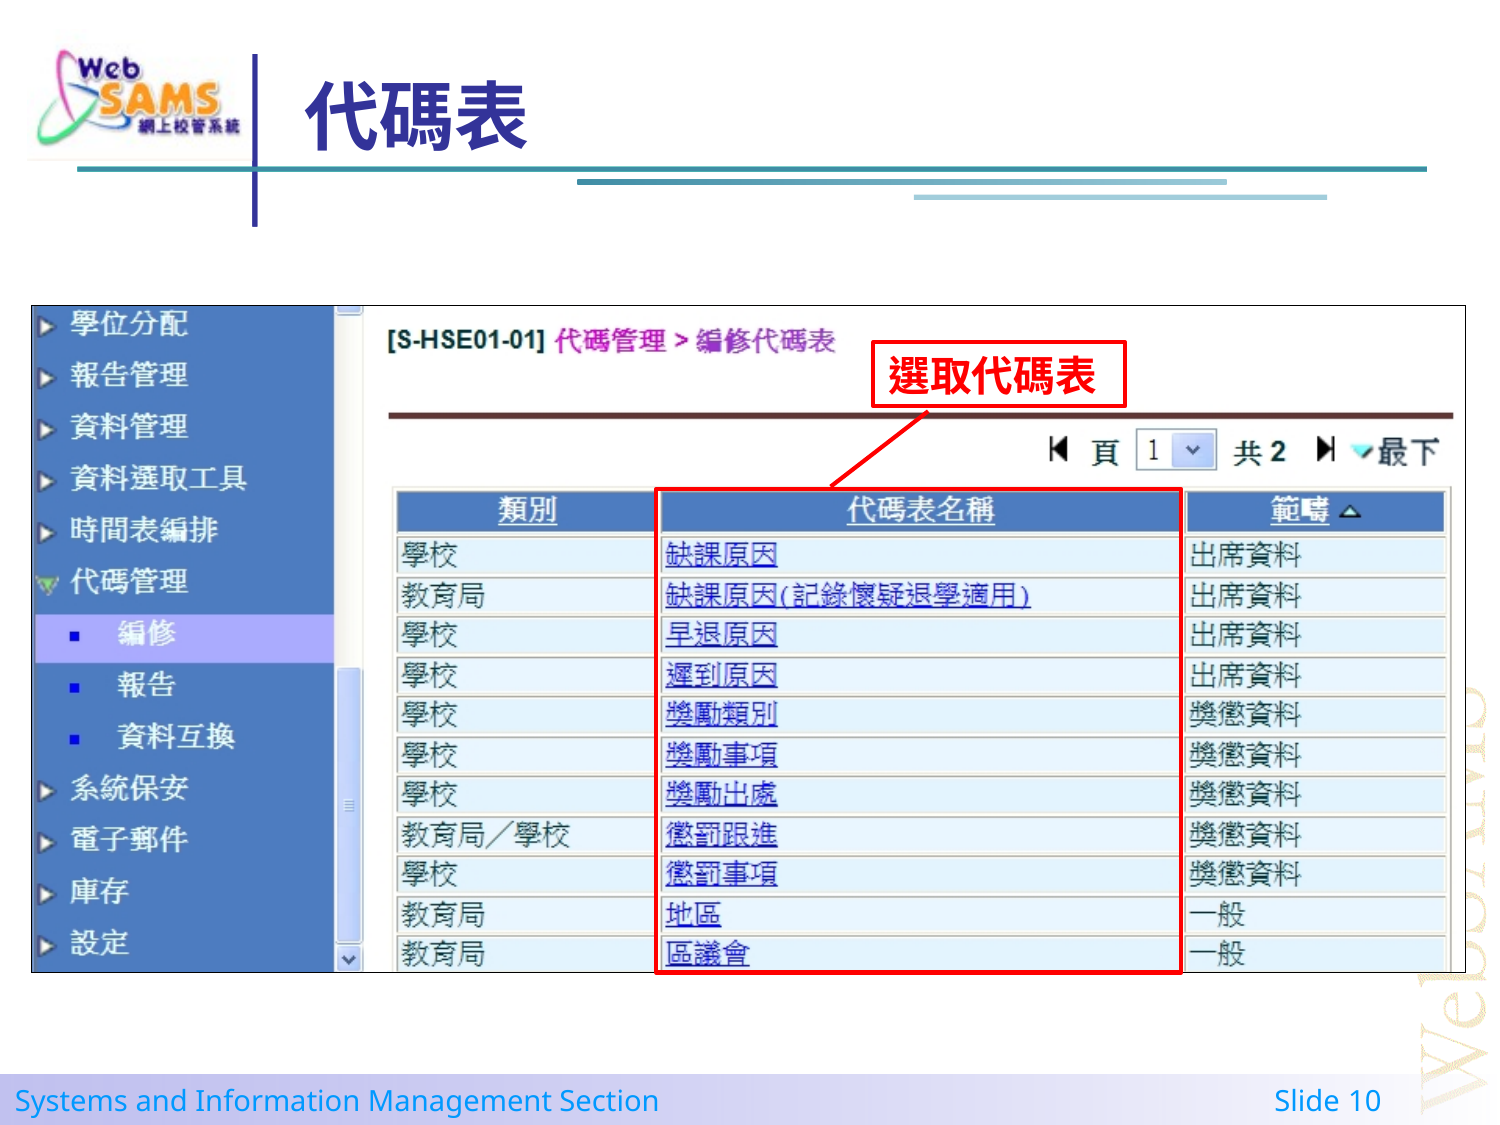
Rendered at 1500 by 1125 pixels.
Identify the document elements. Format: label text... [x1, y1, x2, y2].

picture [30, 305, 1500, 1074]
title 代碼表 [289, 41, 1465, 167]
picture [27, 29, 253, 161]
